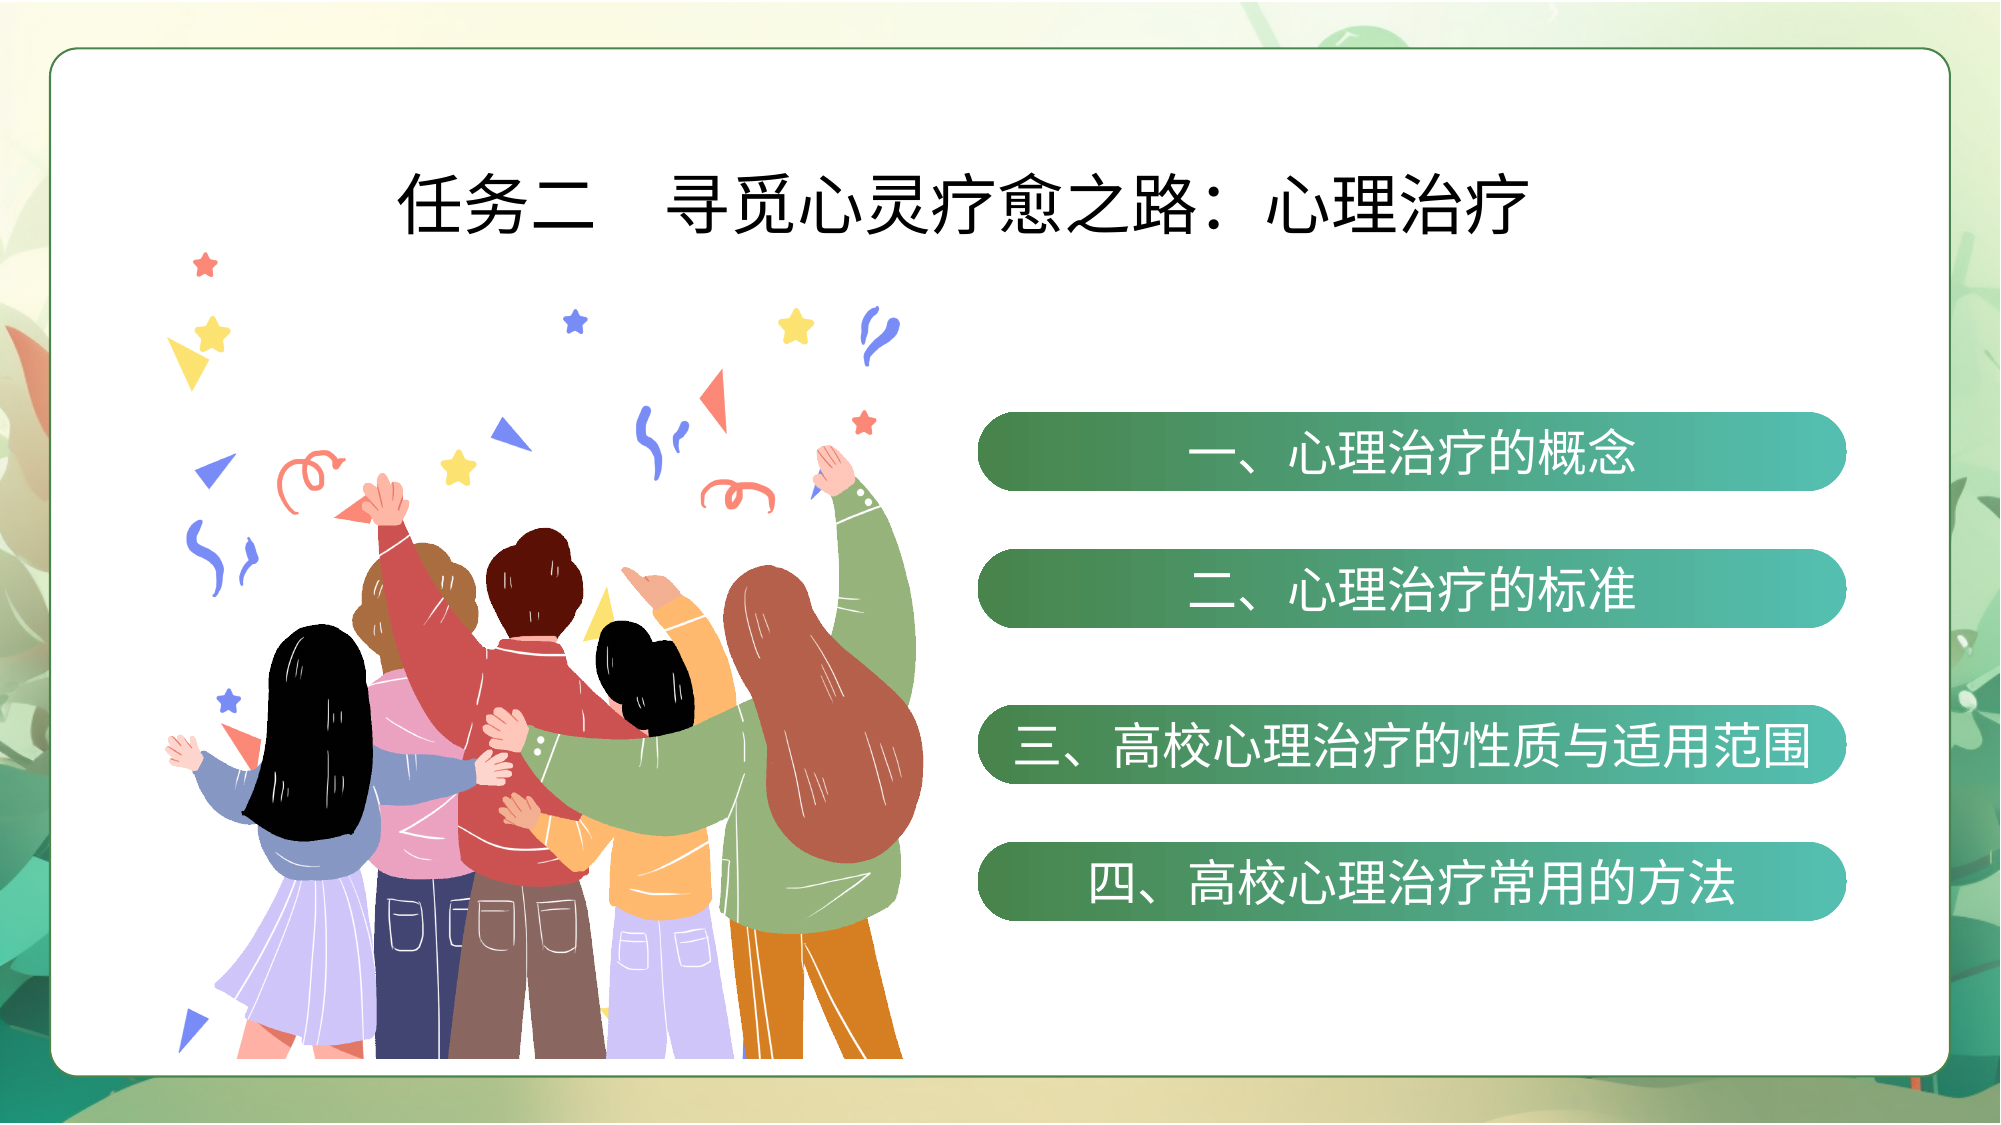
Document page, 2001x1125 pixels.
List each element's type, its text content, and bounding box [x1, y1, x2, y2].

text_box 一、心理治疗的概念 [976, 410, 1848, 493]
text_box 三、高校心理治疗的性质与适用范围 [976, 703, 1848, 785]
picture [0, 2, 2000, 1123]
text_box 四、高校心理治疗常用的方法 [976, 840, 1848, 922]
text_box 任务二 寻觅心灵疗愈之路：心理治疗 [169, 155, 1759, 251]
text_box 二、心理治疗的标准 [976, 548, 1848, 630]
